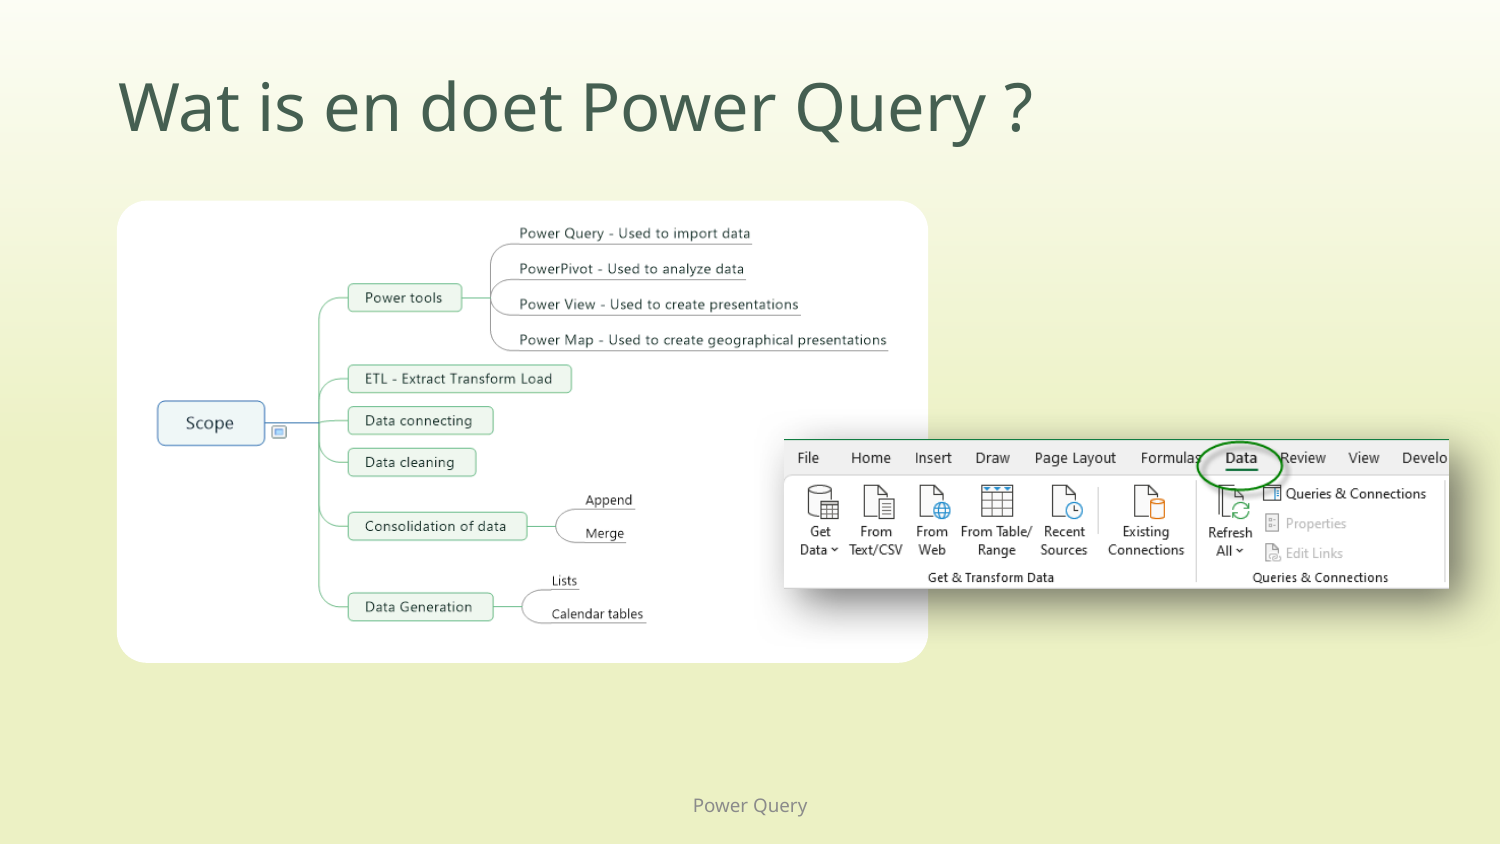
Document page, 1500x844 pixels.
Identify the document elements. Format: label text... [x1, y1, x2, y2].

picture [116, 200, 1449, 664]
title Wat is en doet Power Query ? [103, 44, 1397, 176]
footer Power Query [496, 782, 1004, 827]
